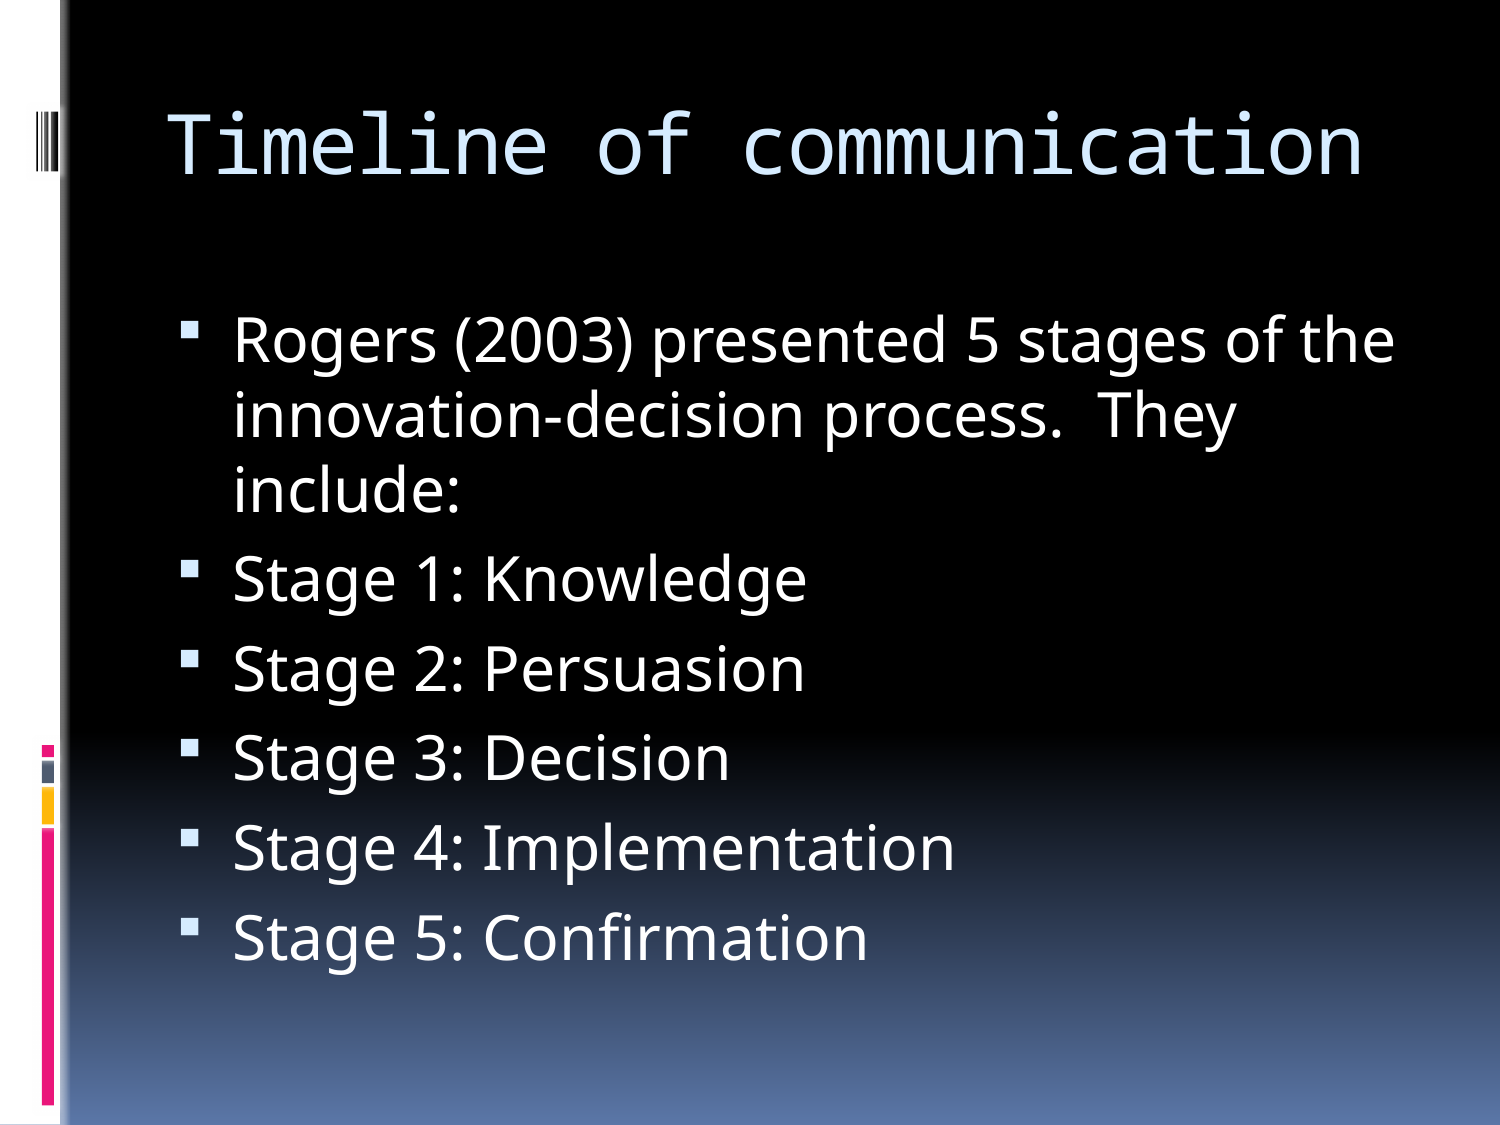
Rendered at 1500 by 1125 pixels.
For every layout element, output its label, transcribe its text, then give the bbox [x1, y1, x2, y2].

list Rogers (2003) presented 5 stages of the innovation-decision process. They include: Stage 1: Knowledge Stage 2: Persuasion Stage 3: Decision Stage 4: Implementation Stage 5: Confirmation [150, 292, 1425, 1043]
title Timeline of communication [150, 83, 1425, 234]
